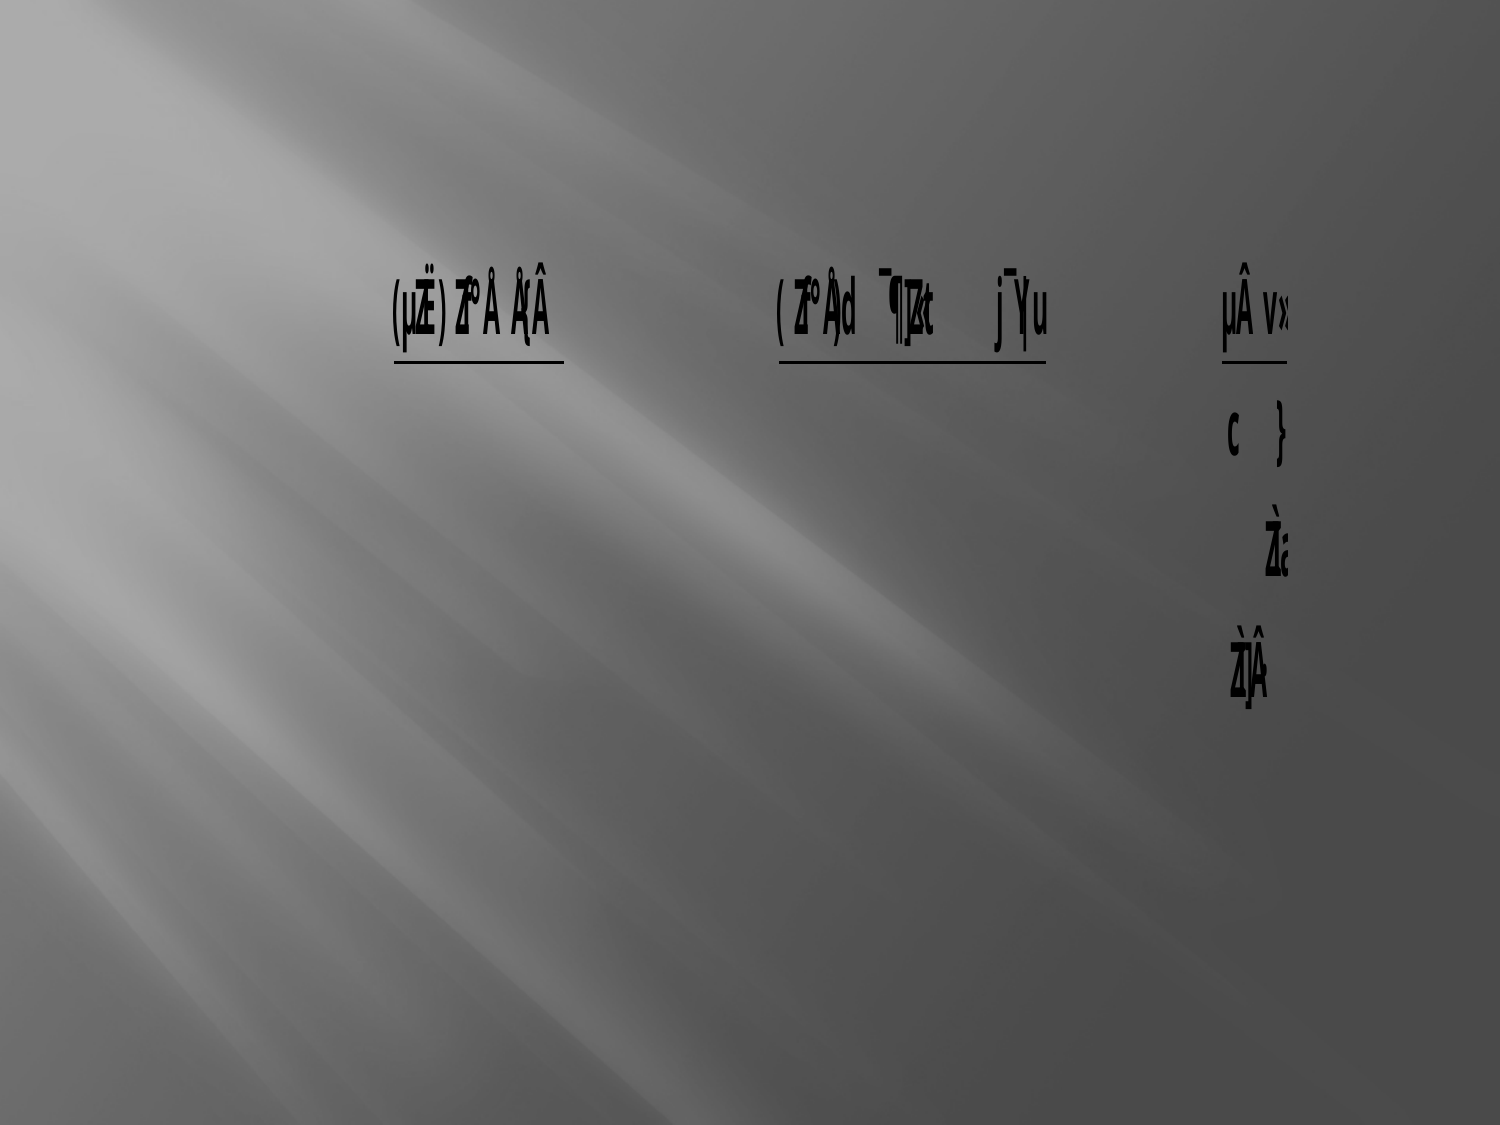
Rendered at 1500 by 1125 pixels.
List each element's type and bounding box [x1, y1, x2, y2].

picture [274, 255, 1294, 740]
